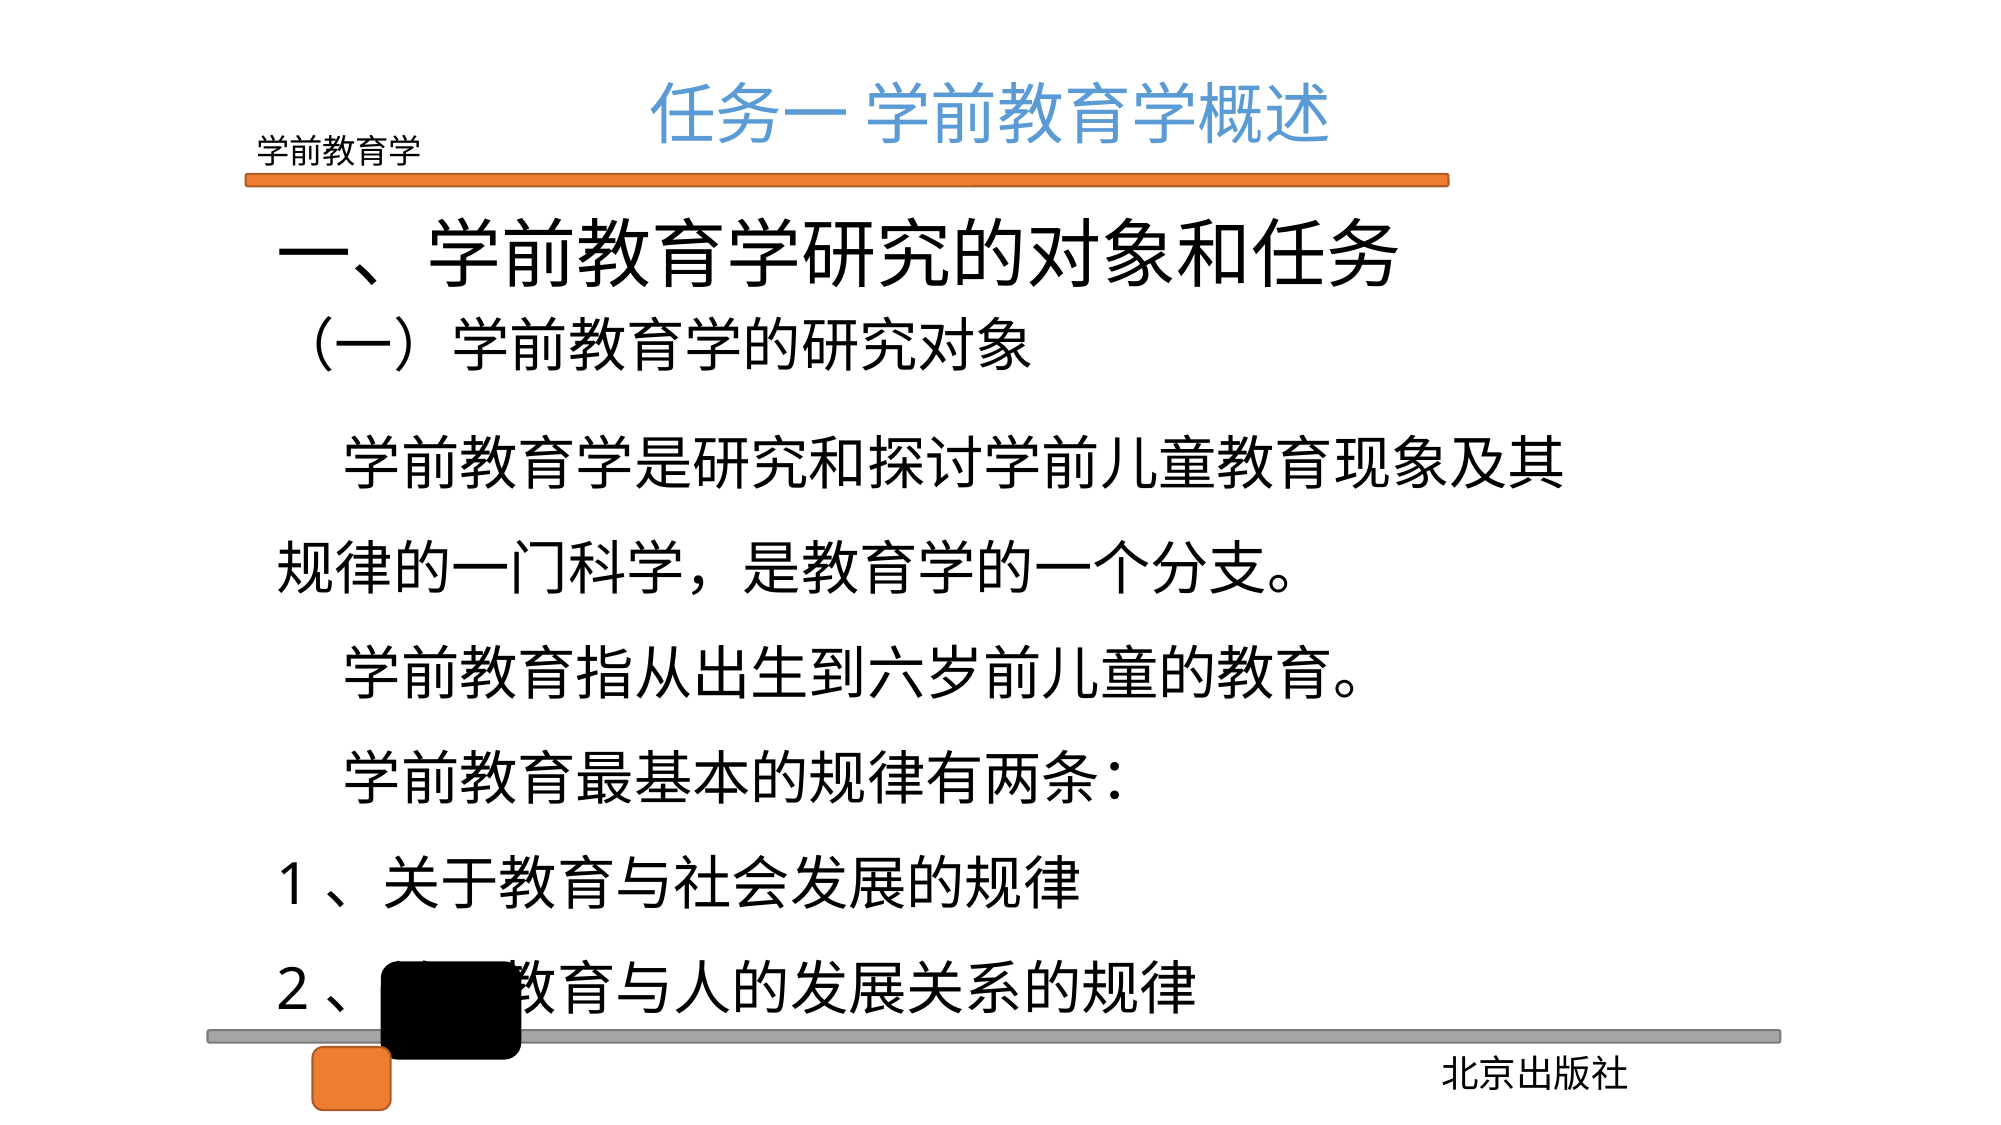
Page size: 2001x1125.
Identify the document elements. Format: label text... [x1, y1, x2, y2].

text_box 任务一 学前教育学概述 [634, 64, 1347, 160]
text_box 一、学前教育学研究的对象和任务 （一）学前教育学的研究对象 学前教育学是研究和探讨学前儿童教育现象及其规律的一门科学，是教育学的一个分支。 学前教育指从出生到六岁前儿童的教育。 学前教育最基本的规律有两条： 1、关于教育与社会发展的规律 2、关于教育与人的发展关系的规律 [262, 198, 1629, 1029]
